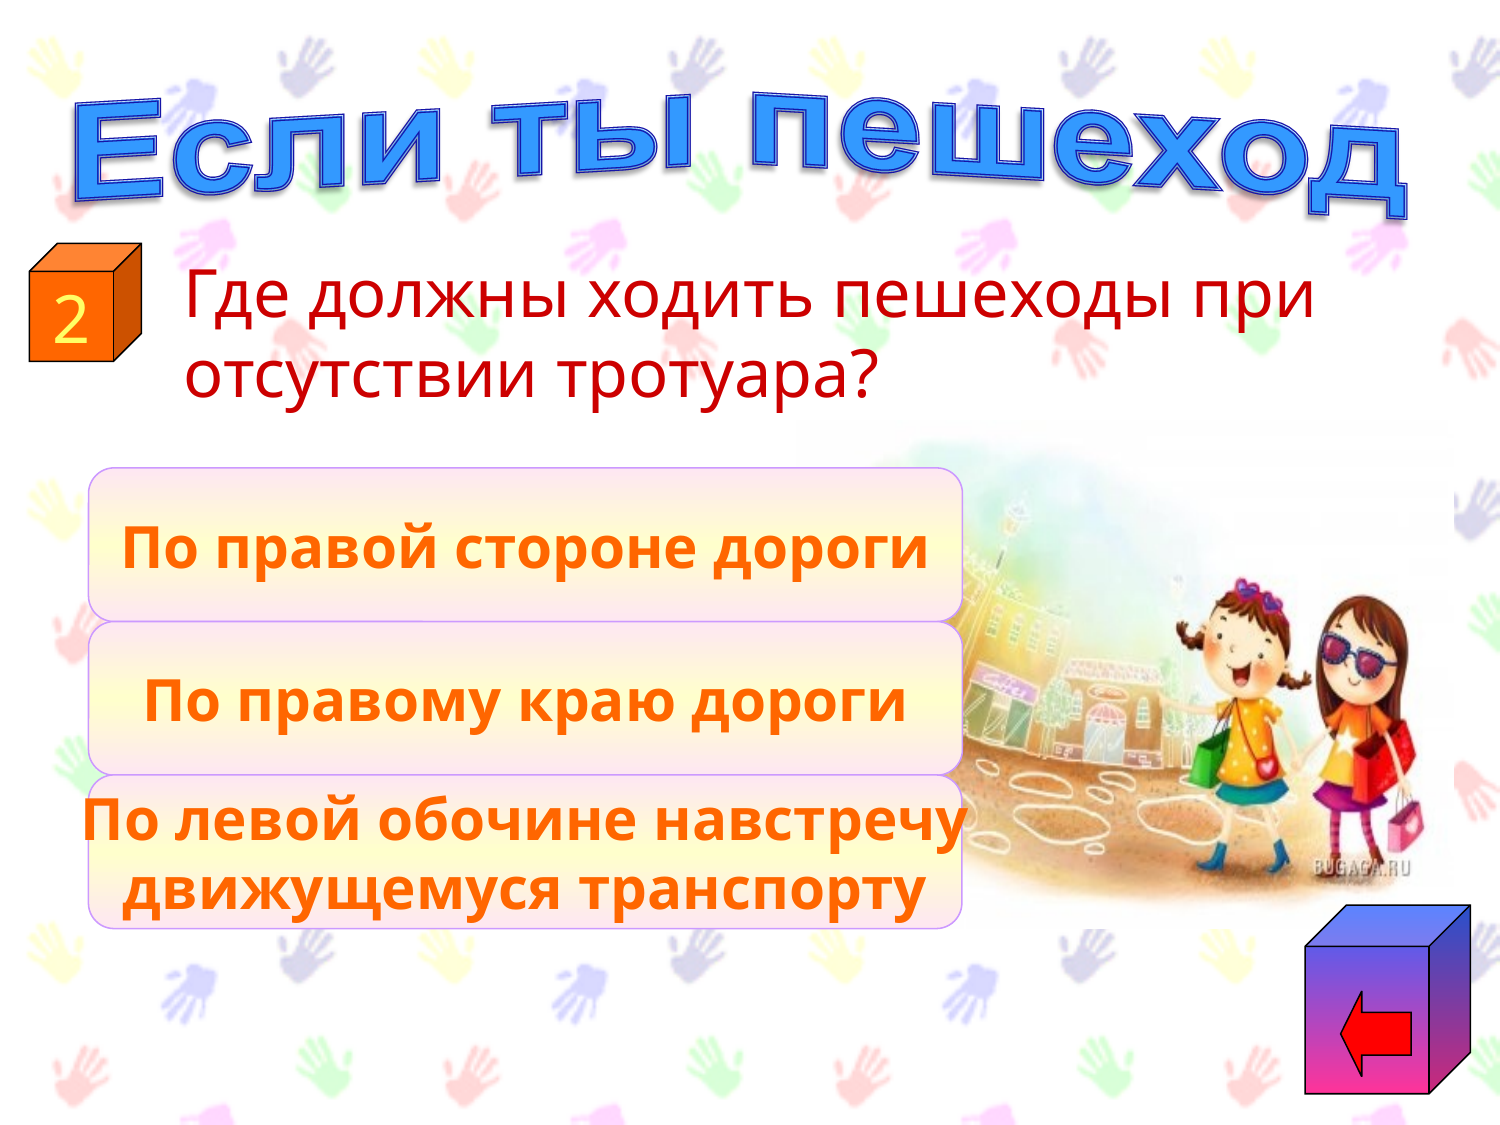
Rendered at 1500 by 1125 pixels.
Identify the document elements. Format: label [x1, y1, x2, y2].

text_box [1304, 904, 1471, 1094]
picture [0, 0, 1500, 1125]
